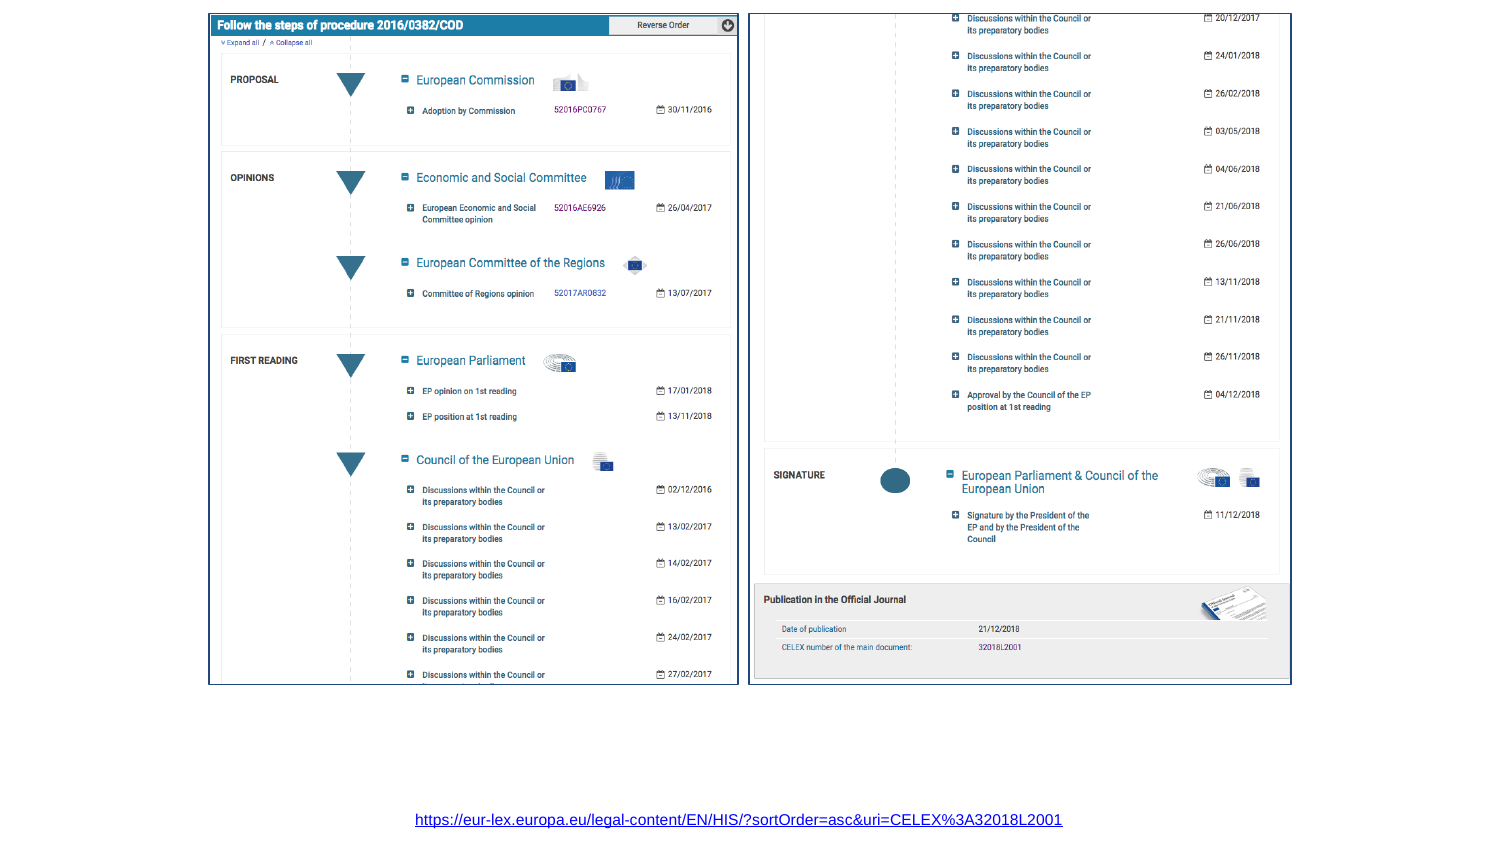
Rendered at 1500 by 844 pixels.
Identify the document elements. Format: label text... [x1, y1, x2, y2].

picture [749, 14, 1291, 685]
text_box https://eur-lex.europa.eu/legal-content/EN/HIS/?sortOrder=asc&uri=CELEX%3A32018L2001 [403, 798, 1076, 830]
picture [209, 14, 738, 685]
